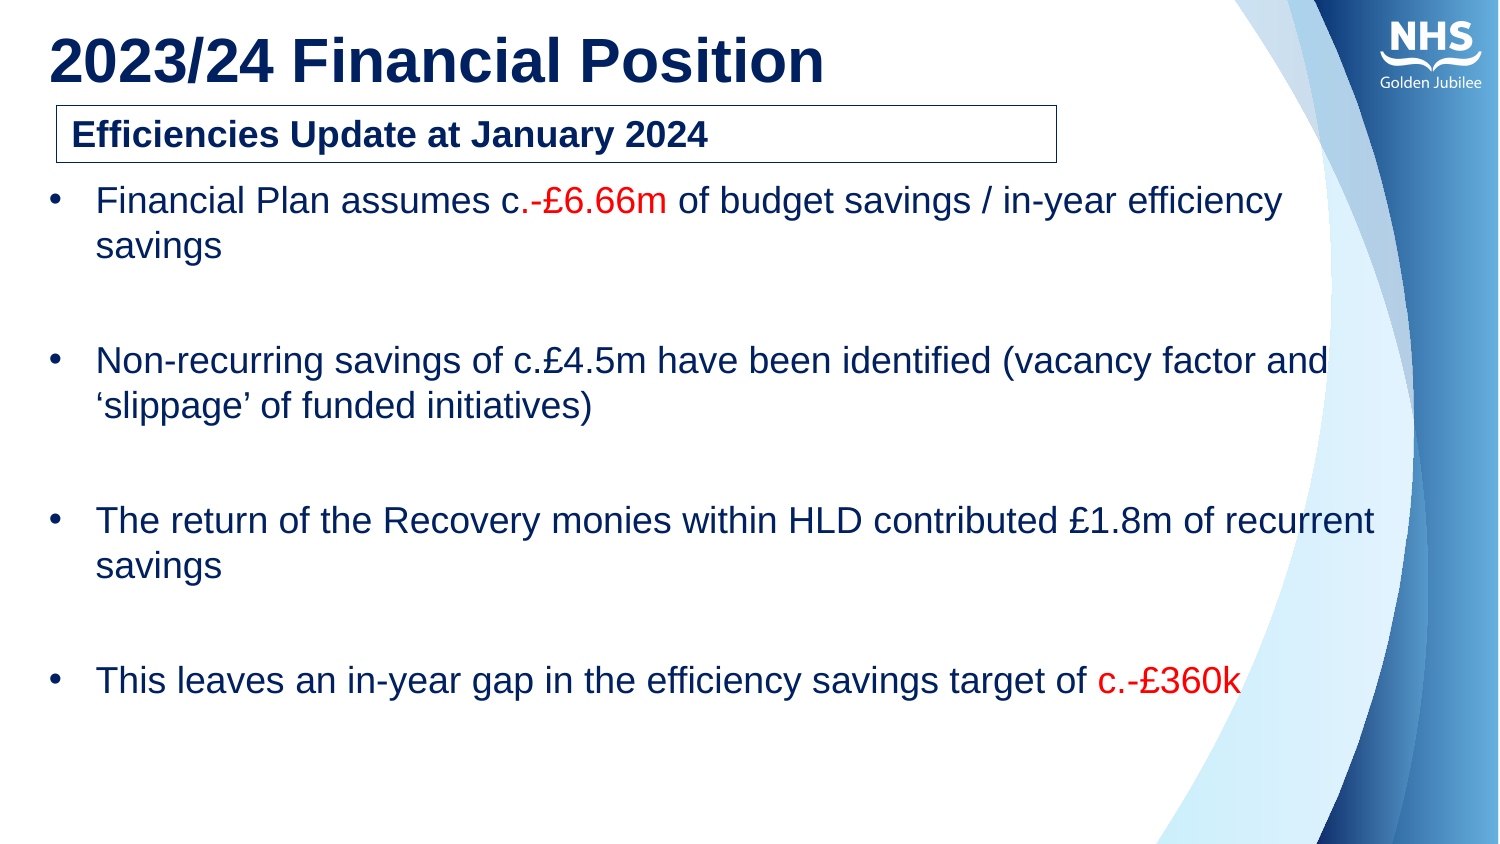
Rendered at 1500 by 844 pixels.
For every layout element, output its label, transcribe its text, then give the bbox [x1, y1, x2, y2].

picture [1380, 21, 1482, 92]
text_box Financial Plan assumes c.-£6.66m of budget savings / in-year efficiency savings Non-recurring savings of c.£4.5m have been identified (vacancy factor and ‘slippage’ of funded initiatives) The return of the Recovery monies within HLD contributed £1.8m of recurrent savings This leaves an in-year gap in the efficiency savings target of c.-£360k [48, 175, 1408, 815]
table_header Efficiencies Update at January 2024 [57, 106, 1056, 162]
title 2023/24 Financial Position [49, 23, 1064, 95]
